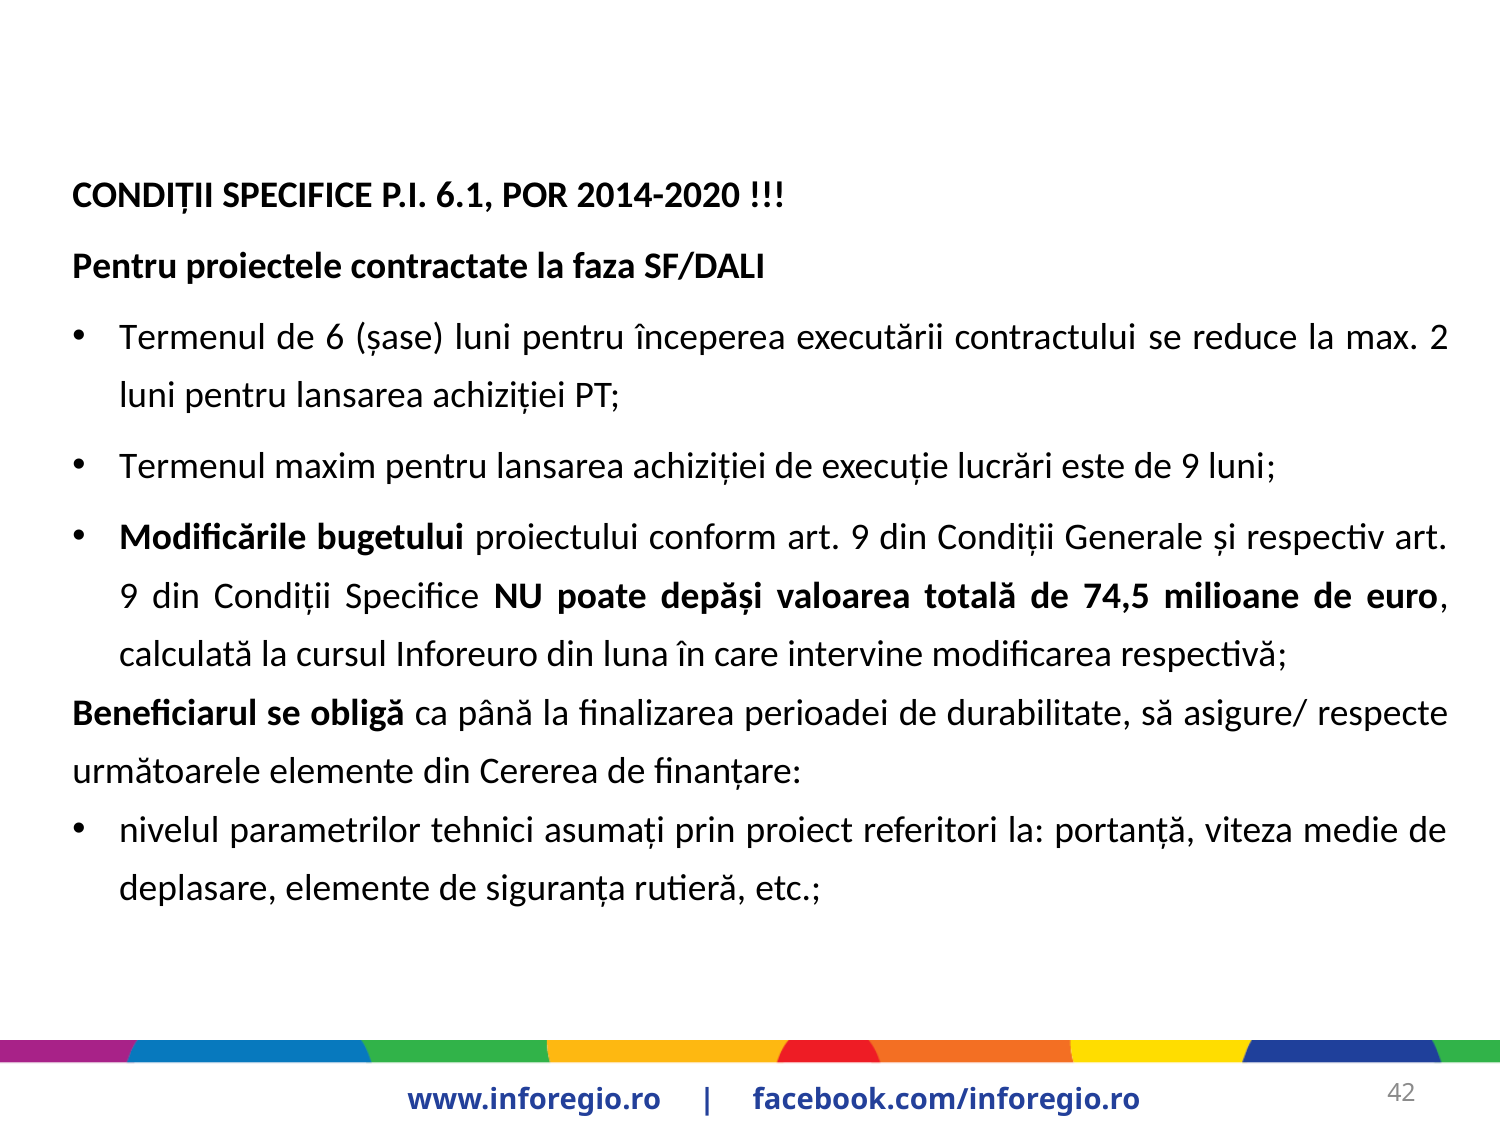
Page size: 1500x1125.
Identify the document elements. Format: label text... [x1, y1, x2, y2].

slide_number 42 [1080, 1075, 1431, 1124]
picture [0, 1040, 1500, 1066]
text_box CONDIȚII SPECIFICE P.I. 6.1, POR 2014-2020 !!! Pentru proiectele contractate la faza SF/DALI Termenul de 6 (șase) luni pentru începerea executării contractului se reduce la max. 2 luni pentru lansarea achiziției PT; Termenul maxim pentru lansarea achiziției de execuție lucrări este de 9 luni; Modificările bugetului proiectului conform art. 9 din Condiții Generale și respectiv art. 9 din Condiții Specifice NU poate depăși valoarea totală de 74,5 milioane de euro, calculată la cursul Inforeuro din luna în care intervine modificarea respectivă; Beneficiarul se obligă ca până la finalizarea perioadei de durabilitate, să asigure/ respecte următoarele elemente din Cererea de finanțare: nivelul parametrilor tehnici asumați prin proiect referitori la: portanță, viteza medie de deplasare, elemente de siguranța rutieră, etc.; [57, 148, 1464, 916]
text_box www.inforegio.ro | facebook.com/inforegio.ro [392, 1075, 1156, 1123]
